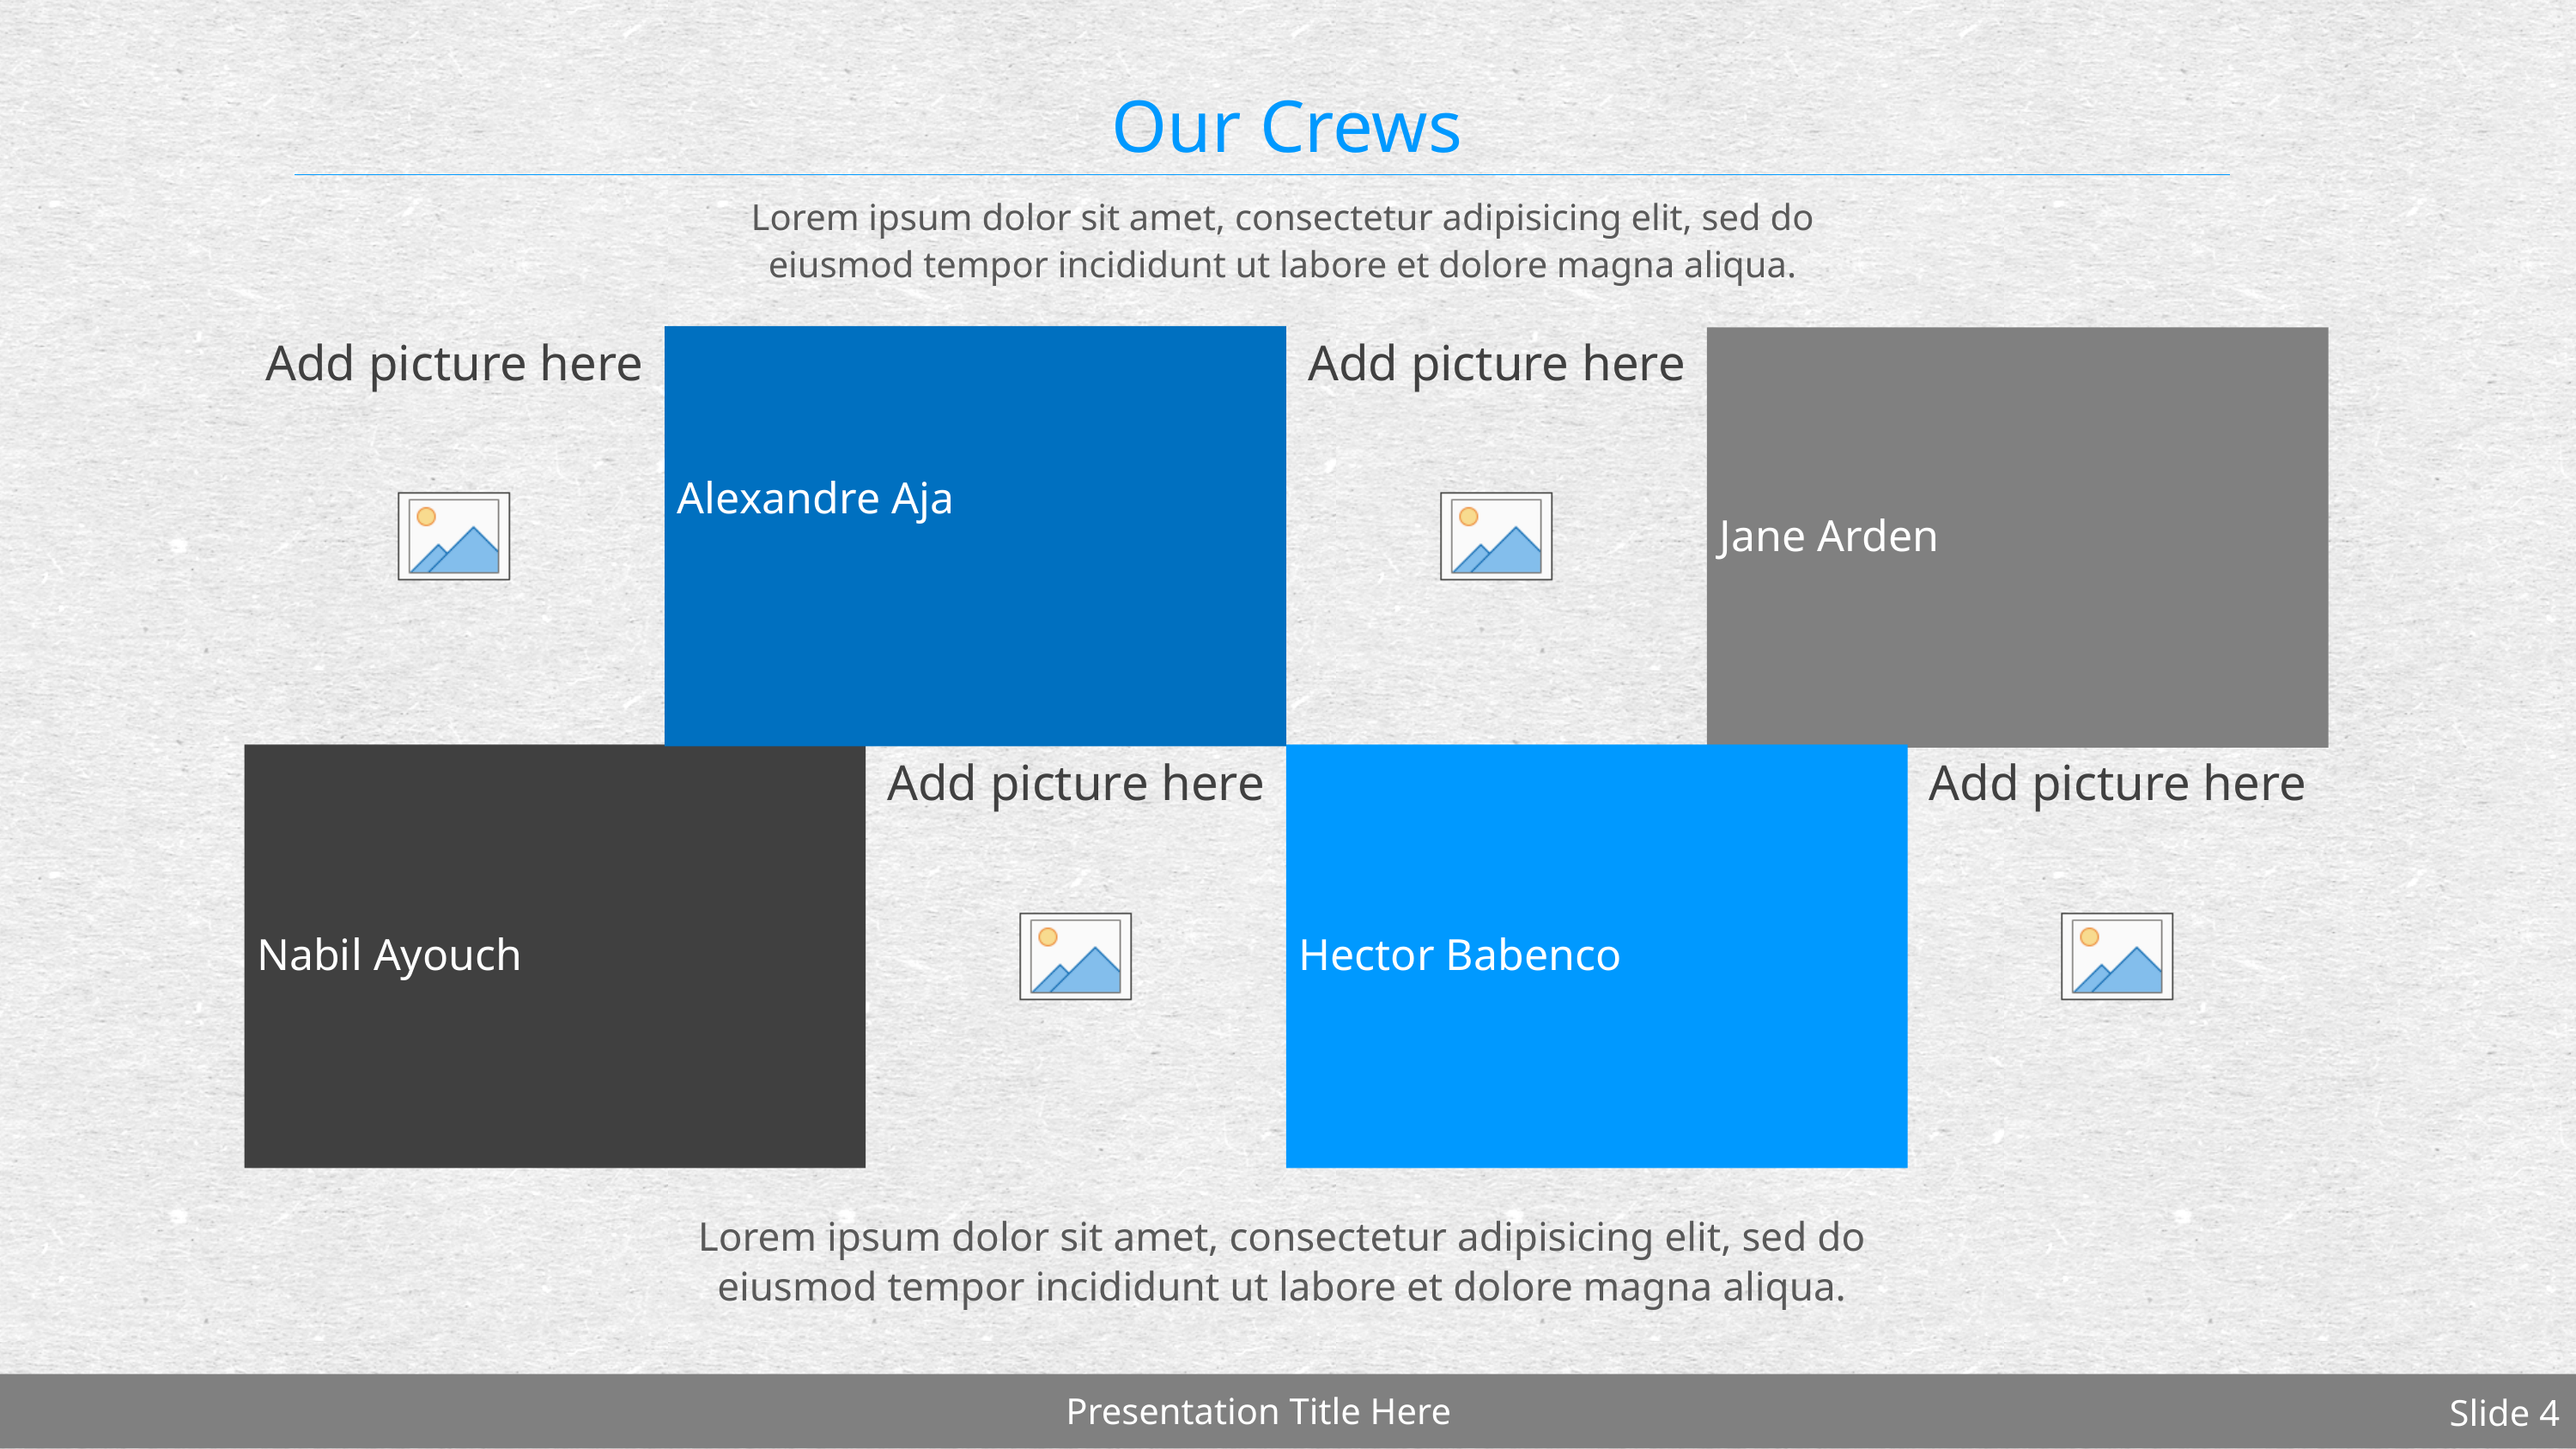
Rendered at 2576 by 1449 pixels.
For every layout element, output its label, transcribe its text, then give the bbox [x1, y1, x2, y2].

list Hector Babenco [1286, 744, 1908, 1168]
footer Presentation Title Here [823, 1383, 1693, 1432]
list Alexandre Aja [665, 325, 1286, 747]
title Our Crews [44, 65, 2530, 175]
list Jane Arden [1707, 327, 2329, 745]
subtitle Lorem ipsum dolor sit amet, consectetur adipisicing elit, sed do eiusmod tempor incididunt ut labore et dolore magna aliqua. [44, 184, 2530, 307]
list Nabil Ayouch [244, 747, 866, 1168]
slide_number Slide 4 [1993, 1384, 2573, 1432]
picture [0, 0, 2576, 1373]
list Lorem ipsum dolor sit amet, consectetur adipisicing elit, sed do eiusmod tempor incididunt ut labore et dolore magna aliqua. [244, 1202, 2330, 1328]
